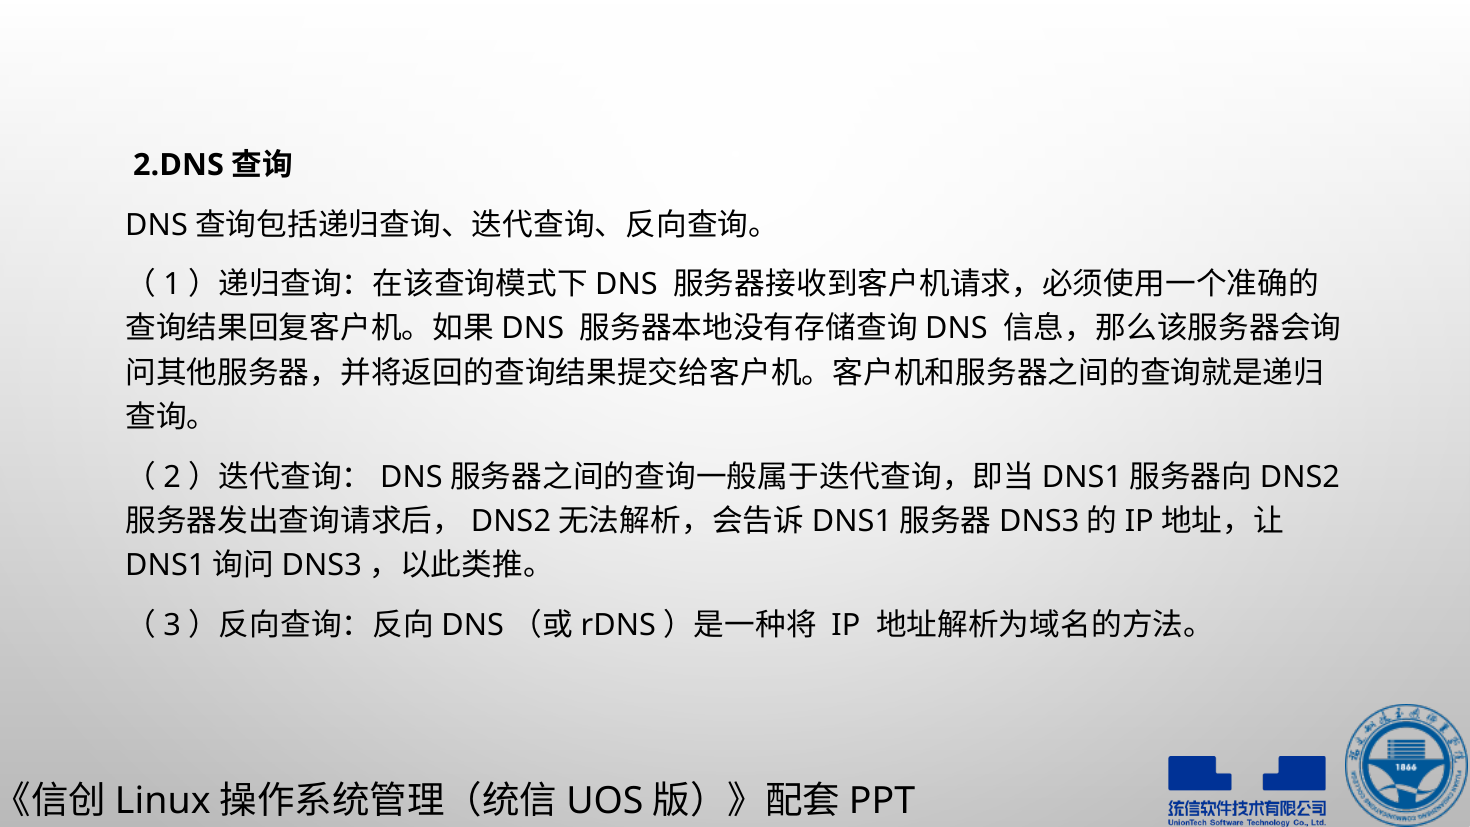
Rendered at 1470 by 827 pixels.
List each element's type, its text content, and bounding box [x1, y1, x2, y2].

list 2.DNS查询 DNS查询包括递归查询、迭代查询、反向查询。 （1）递归查询：在该查询模式下DNS 服务器接收到客户机请求，必须使用一个准确的查询结果回复客户机。如果DNS 服务器本地没有存储查询DNS 信息，那么该服务器会询问其他服务器，并将返回的查询结果提交给客户机。客户机和服务器之间的查询就是递归查询。 （2）迭代查询：DNS服务器之间的查询一般属于迭代查询，即当DNS1服务器向DNS2服务器发出查询请求后，DNS2无法解析，会告诉DNS1服务器DNS3的IP地址，让DNS1询问DNS3，以此类推。 （3）反向查询：反向DNS（或rDNS）是一种将 IP 地址解析为域名的方法。 [110, 129, 1360, 699]
picture [0, 0, 1470, 827]
